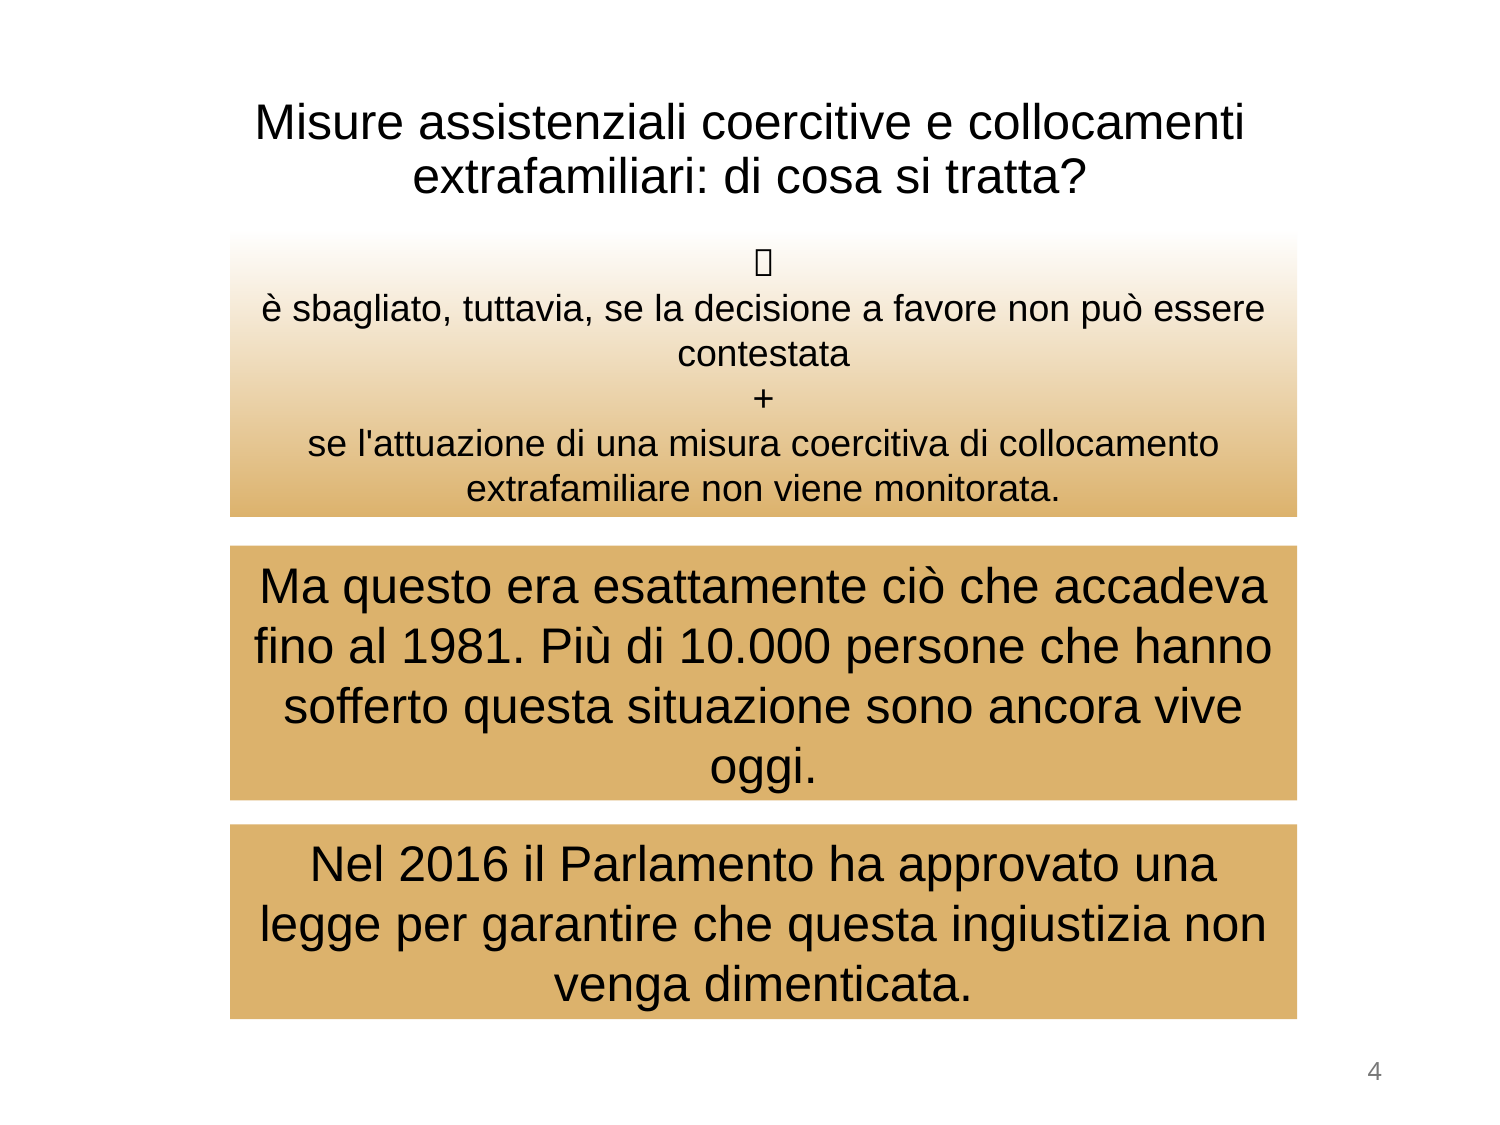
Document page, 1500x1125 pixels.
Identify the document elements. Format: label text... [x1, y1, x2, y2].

slide_number 4 [1059, 1042, 1397, 1103]
text_box  è sbagliato, tuttavia, se la decisione a favore non può essere contestata + se l'attuazione di una misura coercitiva di collocamento extrafamiliare non viene monitorata. [230, 240, 1298, 517]
text_box Ma questo era esattamente ciò che accadeva fino al 1981. Più di 10.000 persone che hanno sofferto questa situazione sono ancora vive oggi. [230, 545, 1298, 801]
text_box Nel 2016 il Parlamento ha approvato una legge per garantire che questa ingiustizia non venga dimenticata. [230, 824, 1298, 1020]
title Misure assistenziali coercitive e collocamenti extrafamiliari: di cosa si tratta? [103, 59, 1397, 240]
